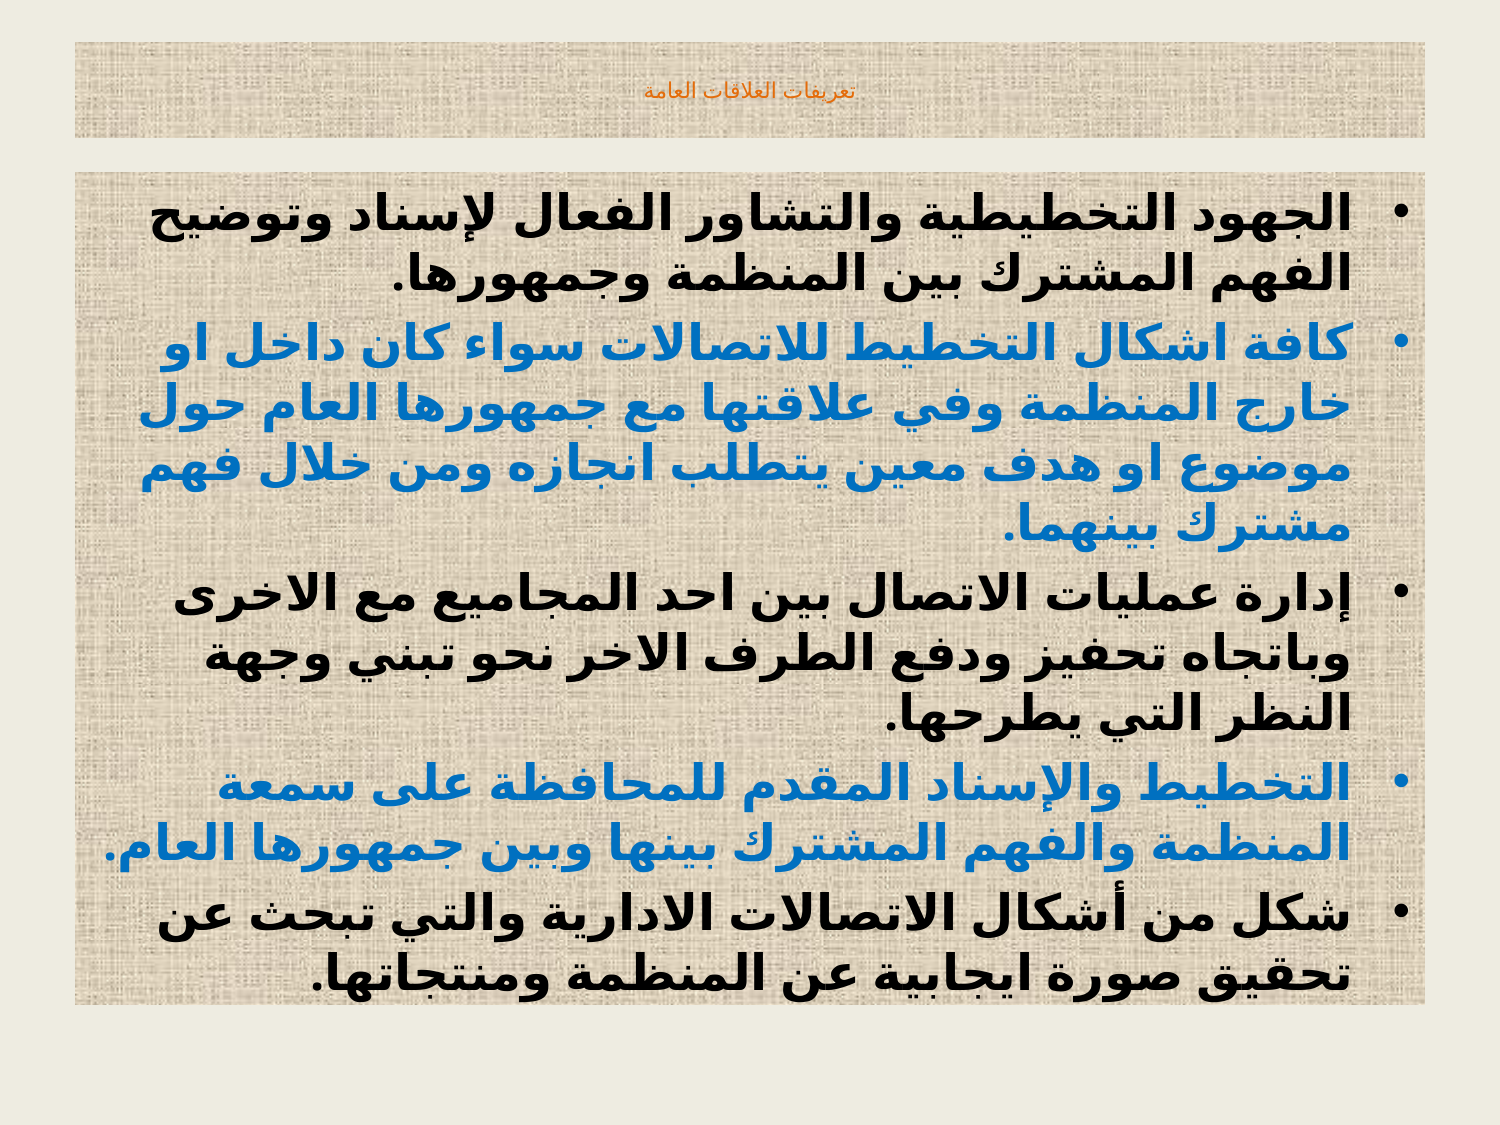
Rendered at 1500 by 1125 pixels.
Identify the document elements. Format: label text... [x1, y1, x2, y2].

list الجهود التخطيطية والتشاور الفعال لإسناد وتوضيح الفهم المشترك بين المنظمة وجمهورها. كافة اشكال التخطيط للاتصالات سواء كان داخل او خارج المنظمة وفي علاقتها مع جمهورها العام حول موضوع او هدف معين يتطلب انجازه ومن خلال فهم مشترك بينهما. إدارة عمليات الاتصال بين احد المجاميع مع الاخرى وباتجاه تحفيز ودفع الطرف الاخر نحو تبني وجهة النظر التي يطرحها. التخطيط والإسناد المقدم للمحافظة على سمعة المنظمة والفهم المشترك بينها وبين جمهورها العام. شكل من أشكال الاتصالات الادارية والتي تبحث عن تحقيق صورة ايجابية عن المنظمة ومنتجاتها. [75, 172, 1425, 1005]
title تعريفات العلاقات العامة [75, 42, 1425, 138]
